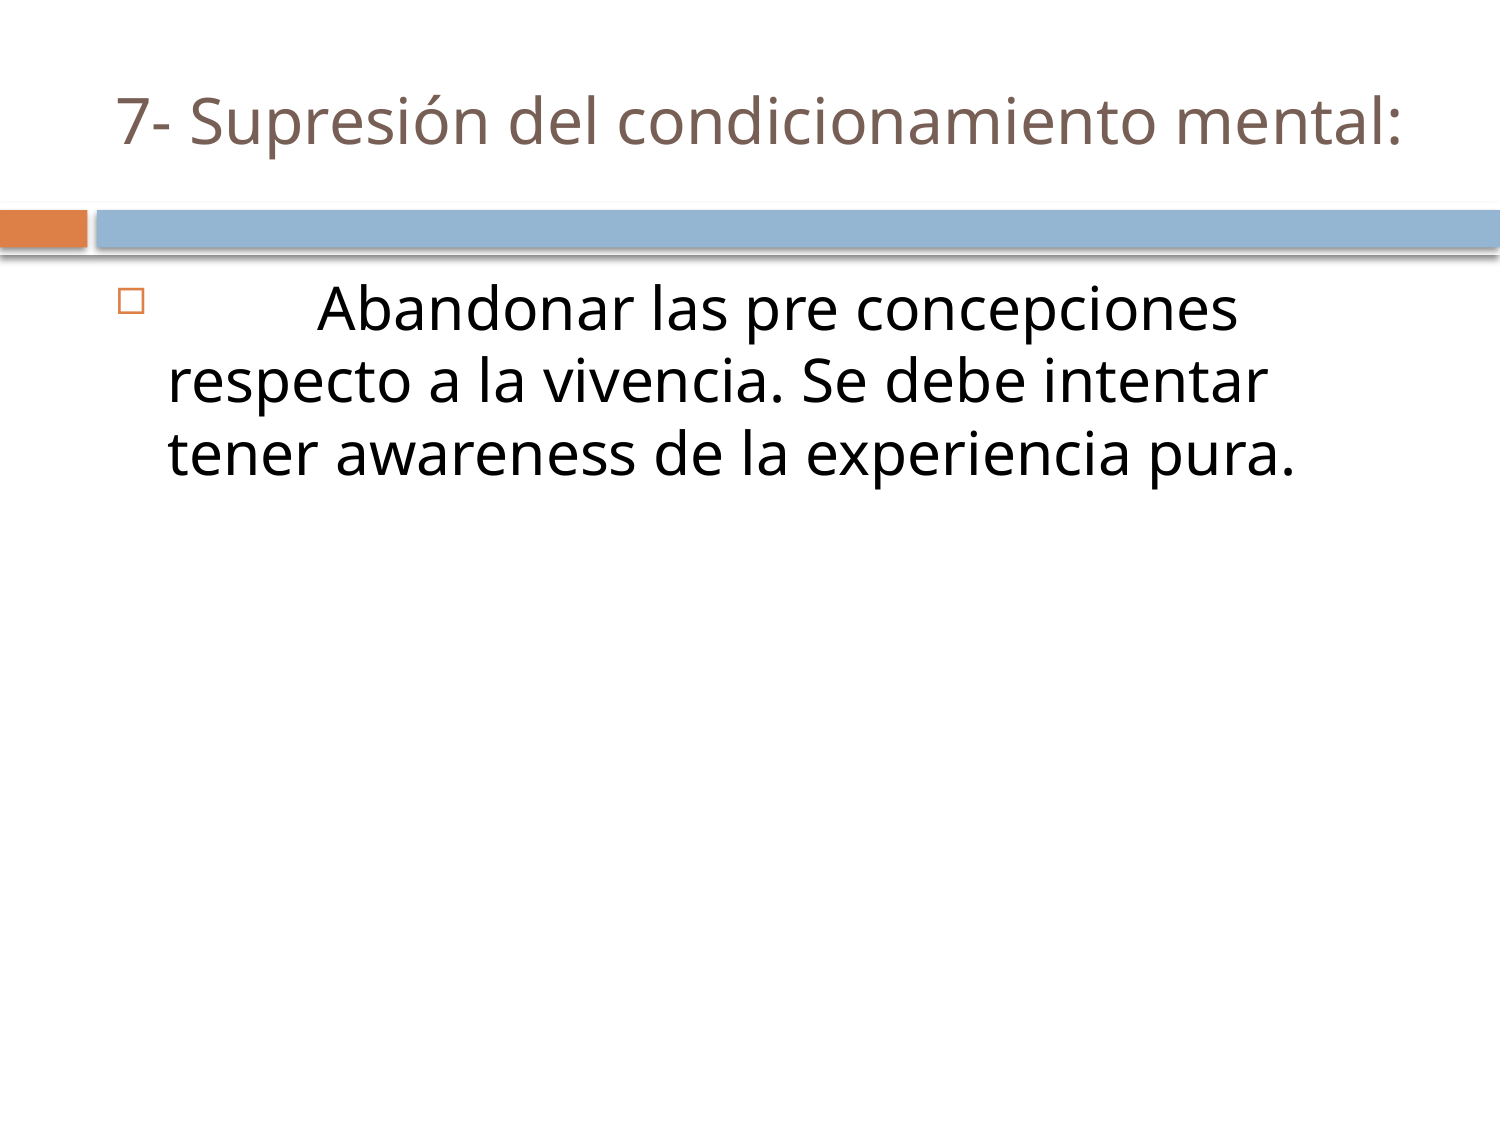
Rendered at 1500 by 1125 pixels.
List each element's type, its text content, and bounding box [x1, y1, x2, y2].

list Abandonar las pre concepciones respecto a la vivencia. Se debe intentar tener awareness de la experiencia pura. [100, 262, 1438, 1000]
title 7- Supresión del condicionamiento mental: [100, 37, 1438, 200]
